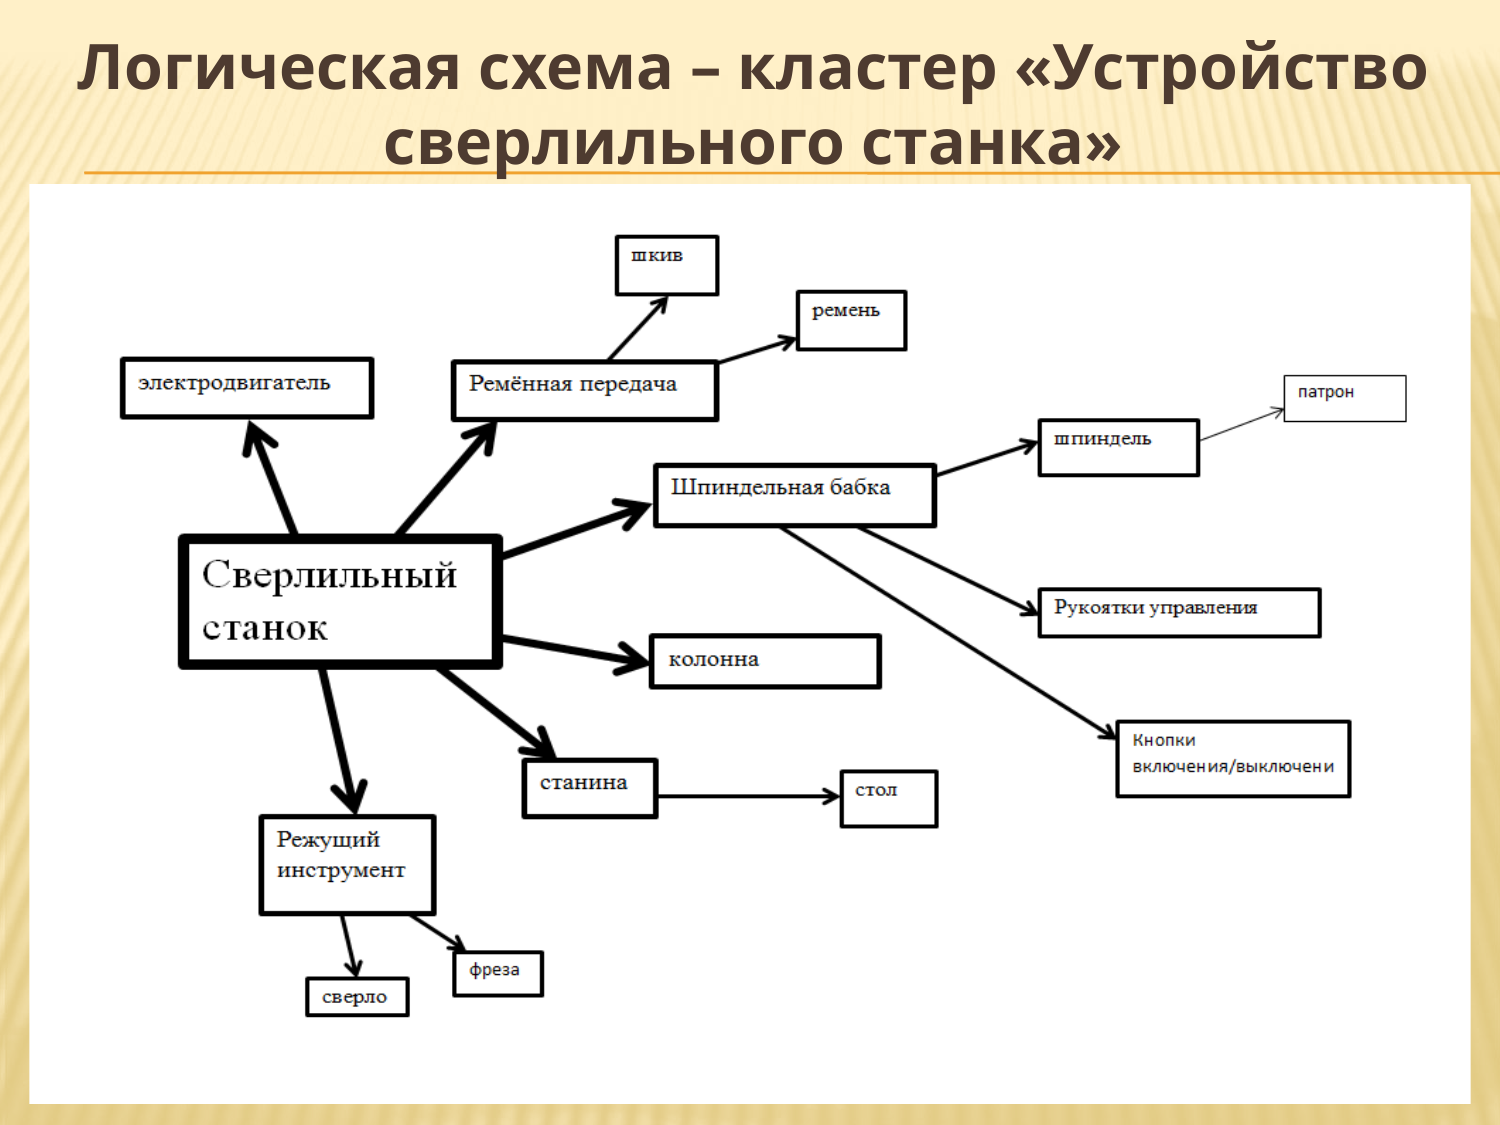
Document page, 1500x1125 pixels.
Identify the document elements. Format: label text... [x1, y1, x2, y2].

list Логическая схема – кластер «Устройство сверлильного станка» [41, 19, 1467, 184]
picture [29, 184, 1471, 1104]
